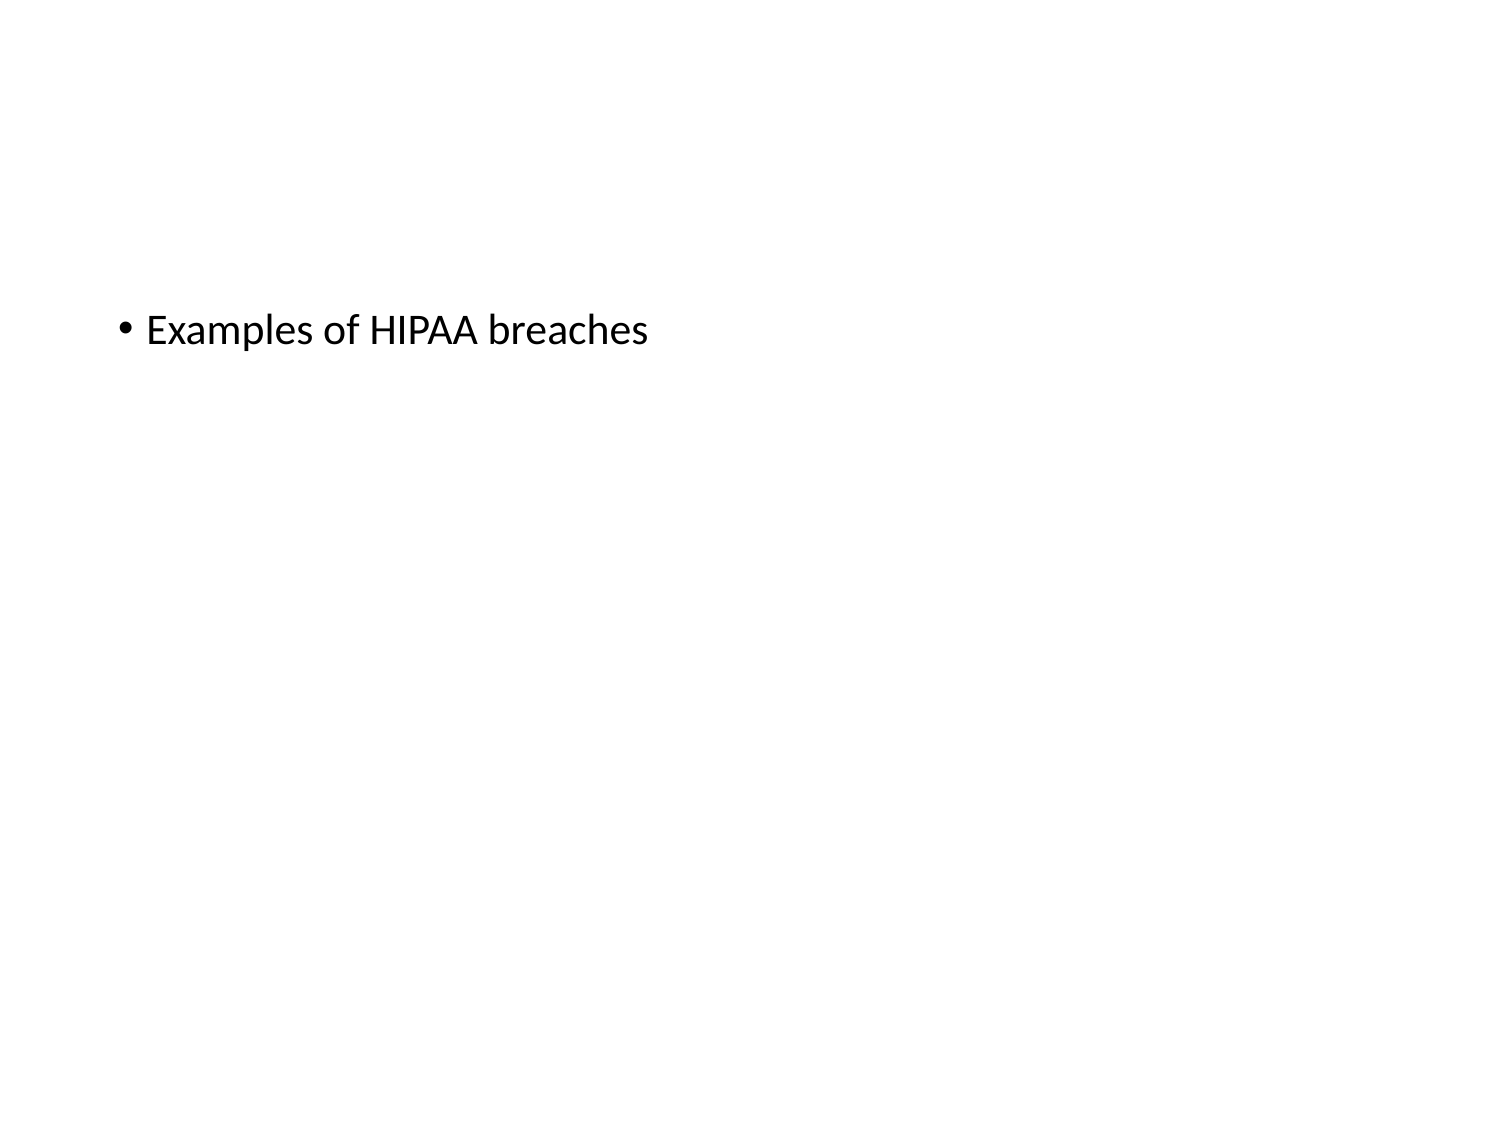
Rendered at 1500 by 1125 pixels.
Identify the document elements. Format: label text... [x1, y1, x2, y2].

list Examples of HIPAA breaches [103, 299, 1397, 1014]
